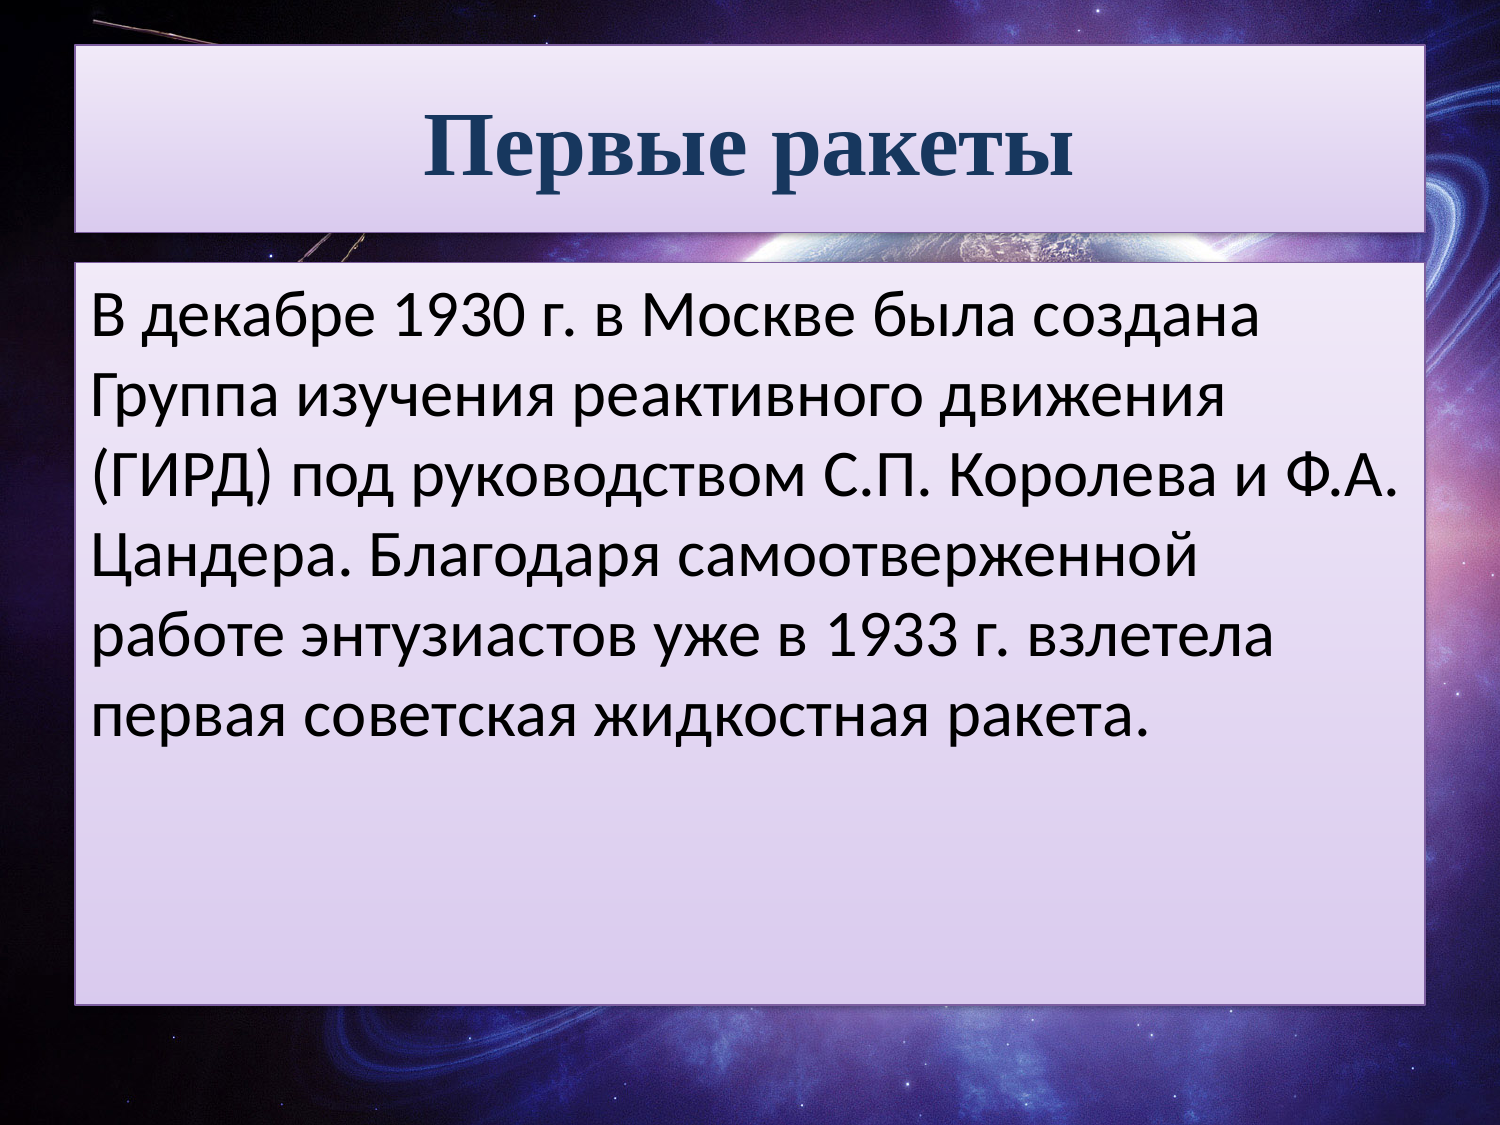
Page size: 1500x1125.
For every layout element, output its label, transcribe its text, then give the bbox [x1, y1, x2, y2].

picture [0, 0, 1500, 1125]
list В декабре 1930 г. в Москве была создана Группа изучения реактивного движения (ГИРД) под руководством С.П. Королева и Ф.А. Цандера. Благодаря самоотверженной работе энтузиастов уже в 1933 г. взлетела первая советская жидкостная ракета. [74, 262, 1426, 1006]
title Первые ракеты [74, 44, 1426, 233]
